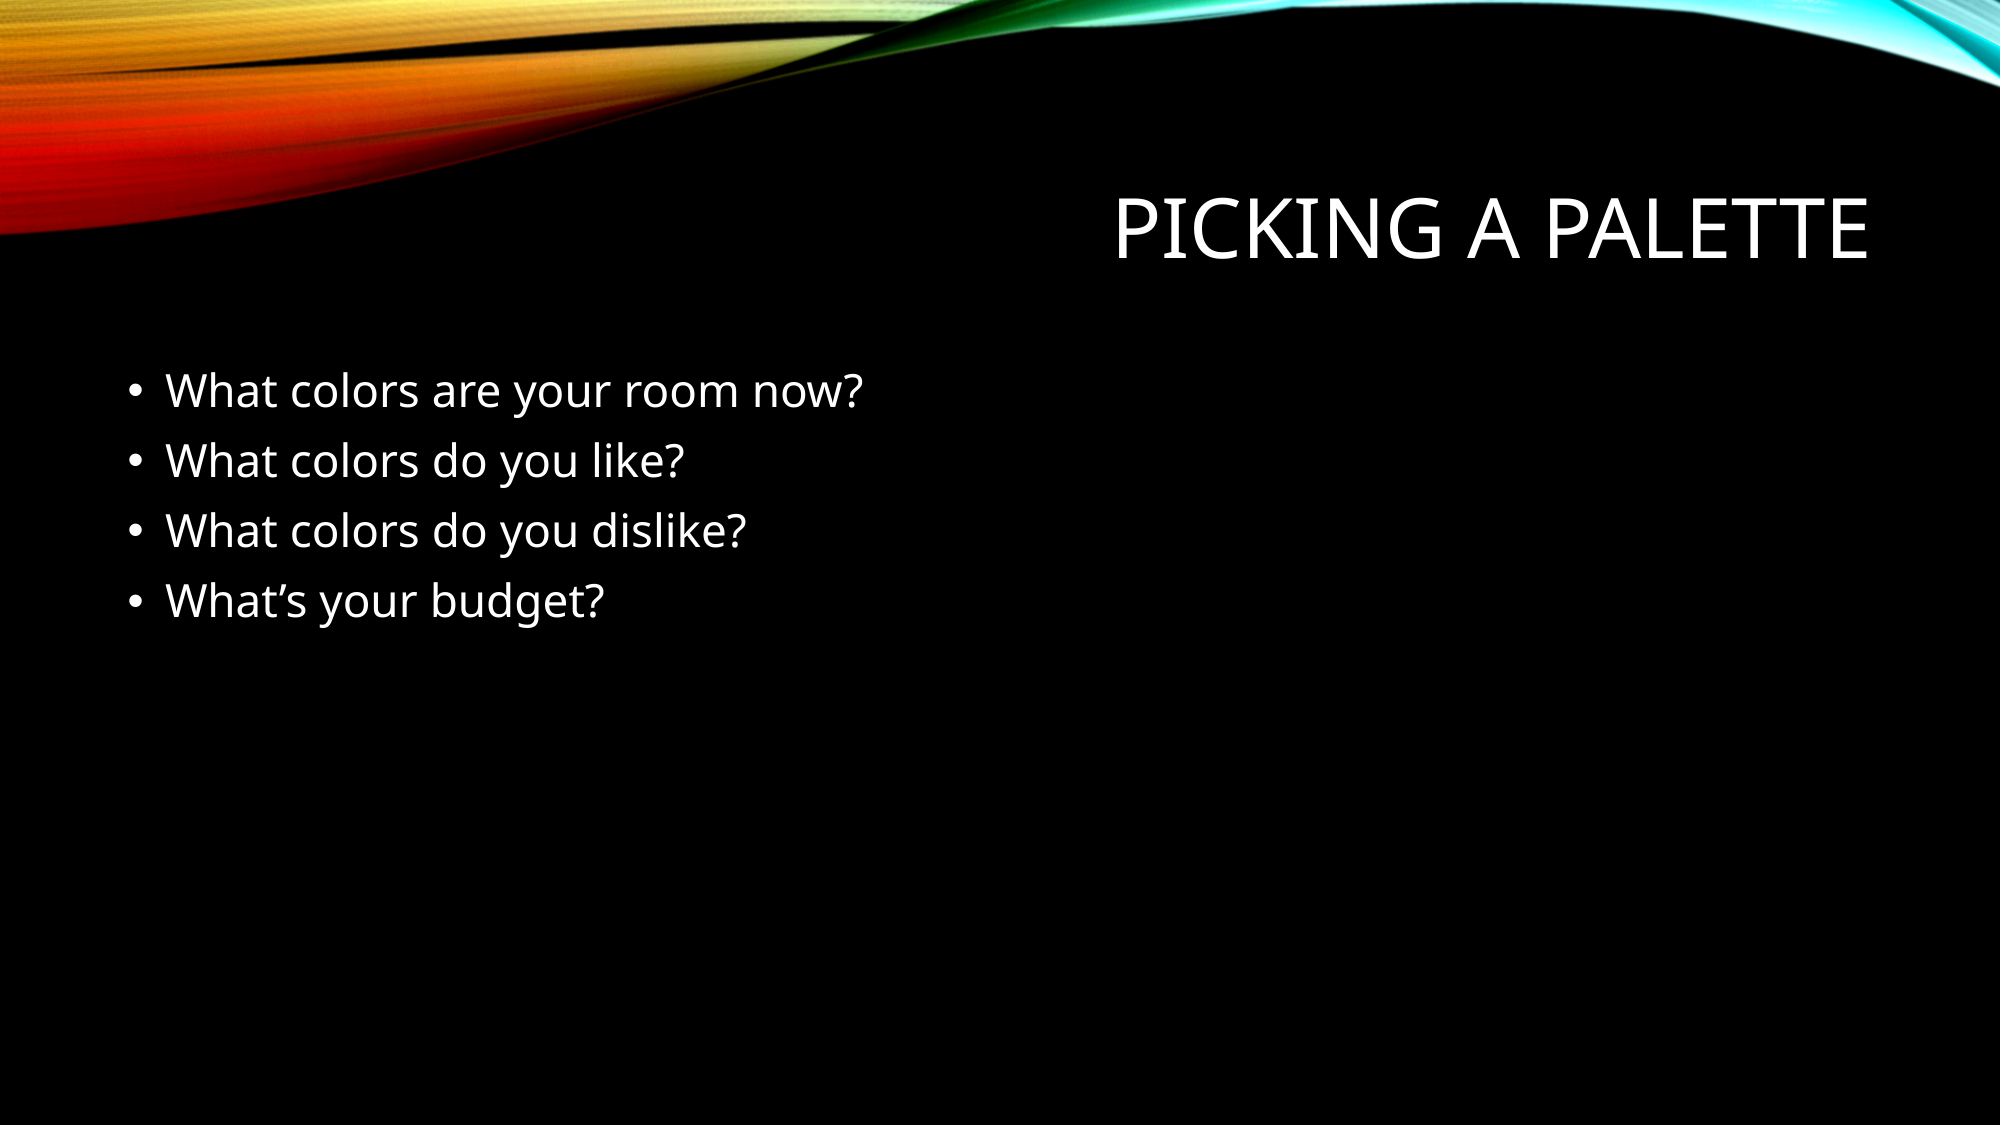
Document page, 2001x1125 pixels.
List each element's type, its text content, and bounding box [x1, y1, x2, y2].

list What colors are your room now? What colors do you like? What colors do you dislike? What’s your budget? [112, 360, 1888, 1021]
picture [0, 0, 2000, 237]
title Picking a Palette [474, 125, 1888, 338]
